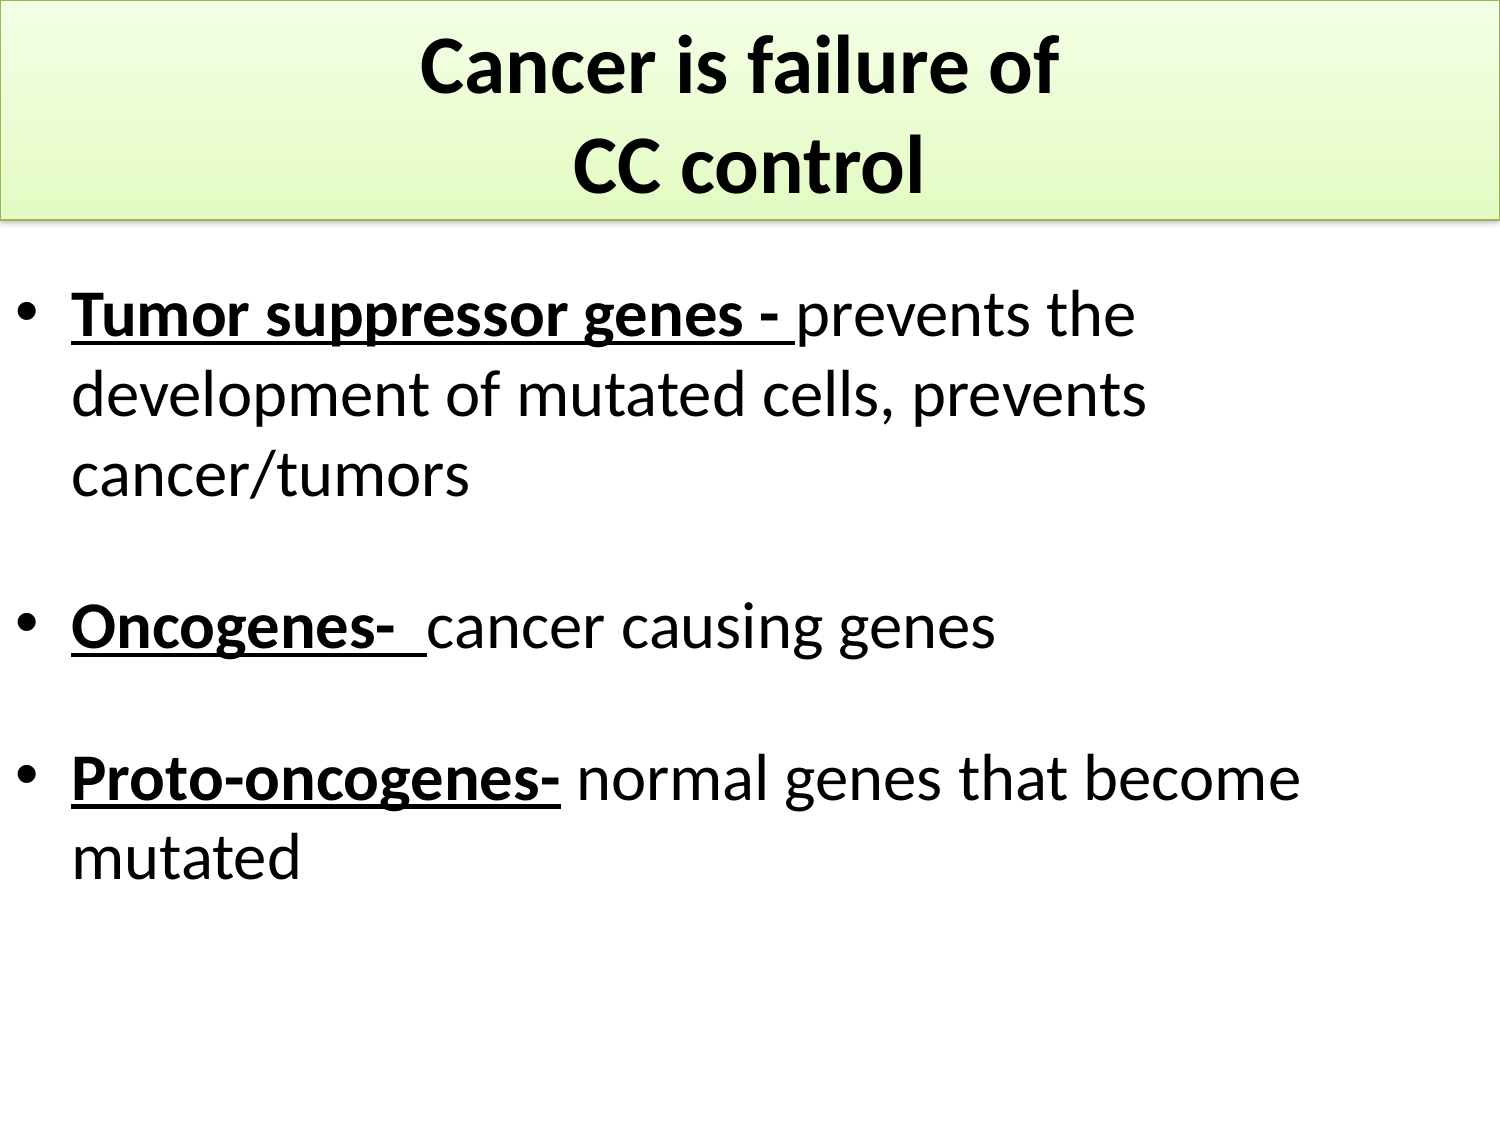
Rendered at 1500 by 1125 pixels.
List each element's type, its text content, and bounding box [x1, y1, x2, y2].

title Cancer is failure of CC control [0, 0, 1500, 221]
list Tumor suppressor genes - prevents the development of mutated cells, prevents cancer/tumors Oncogenes- cancer causing genes Proto-oncogenes- normal genes that become mutated [0, 262, 1500, 1005]
